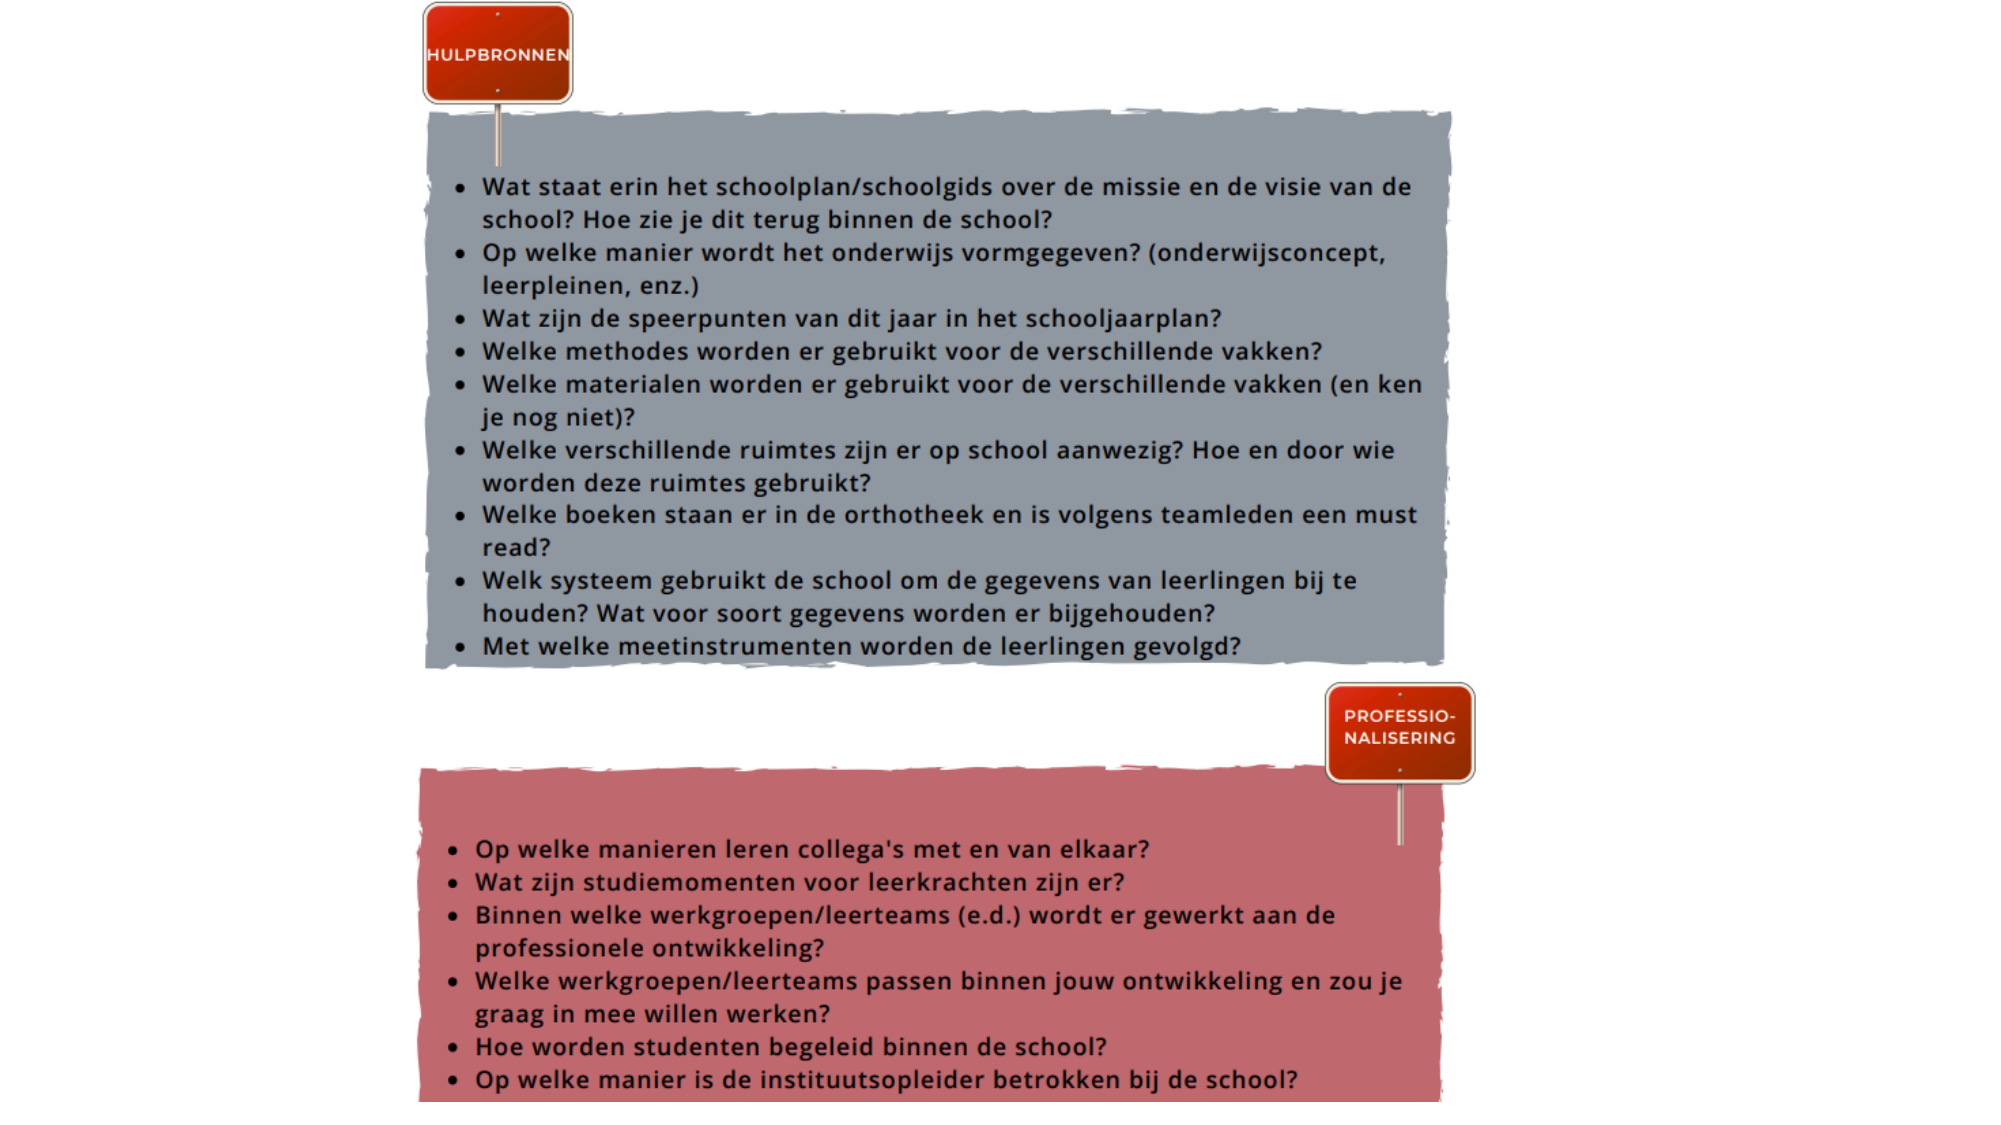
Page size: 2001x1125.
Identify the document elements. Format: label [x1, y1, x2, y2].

list [389, 0, 1495, 1102]
